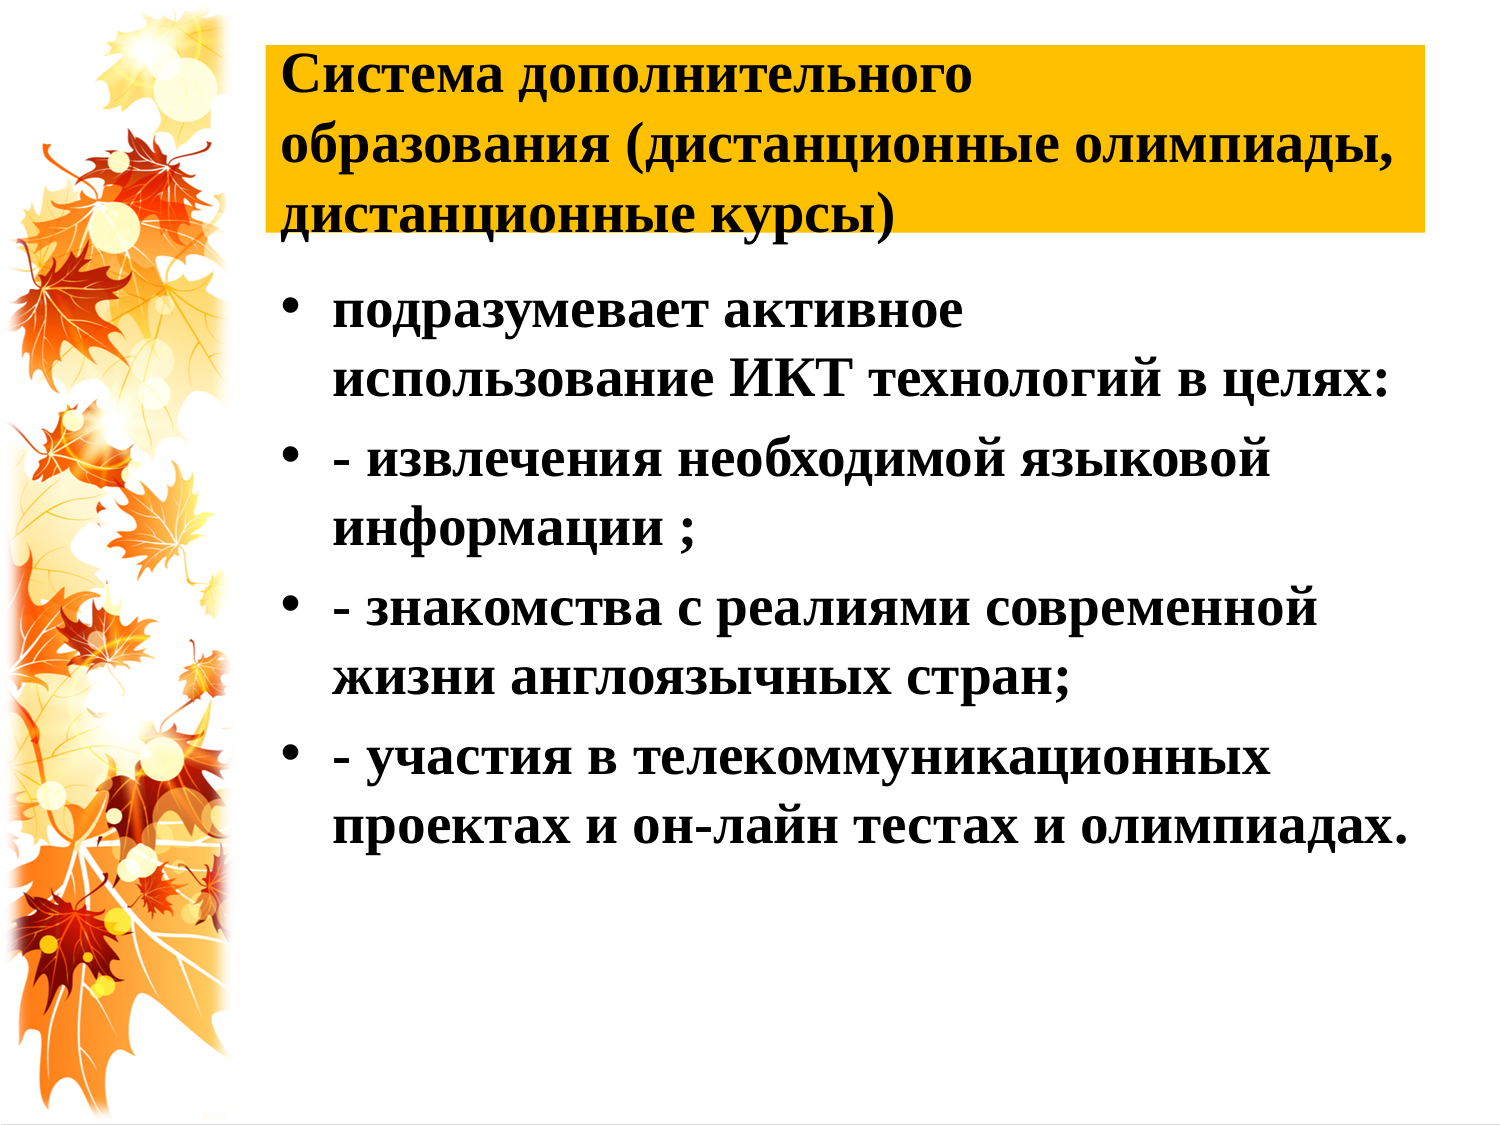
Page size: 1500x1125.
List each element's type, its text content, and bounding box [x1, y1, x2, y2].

list подразумевает активное использование ИКТ технологий в целях: - извлечения необходимой языковой информации ; - знакомства с реалиями современной жизни англоязычных стран; - участия в телекоммуникационных проектах и он-лайн тестах и олимпиадах. [265, 262, 1425, 1005]
title Система дополнительного образования (дистанционные олимпиады, дистанционные курсы) [265, 45, 1425, 233]
picture [0, 0, 1500, 1125]
